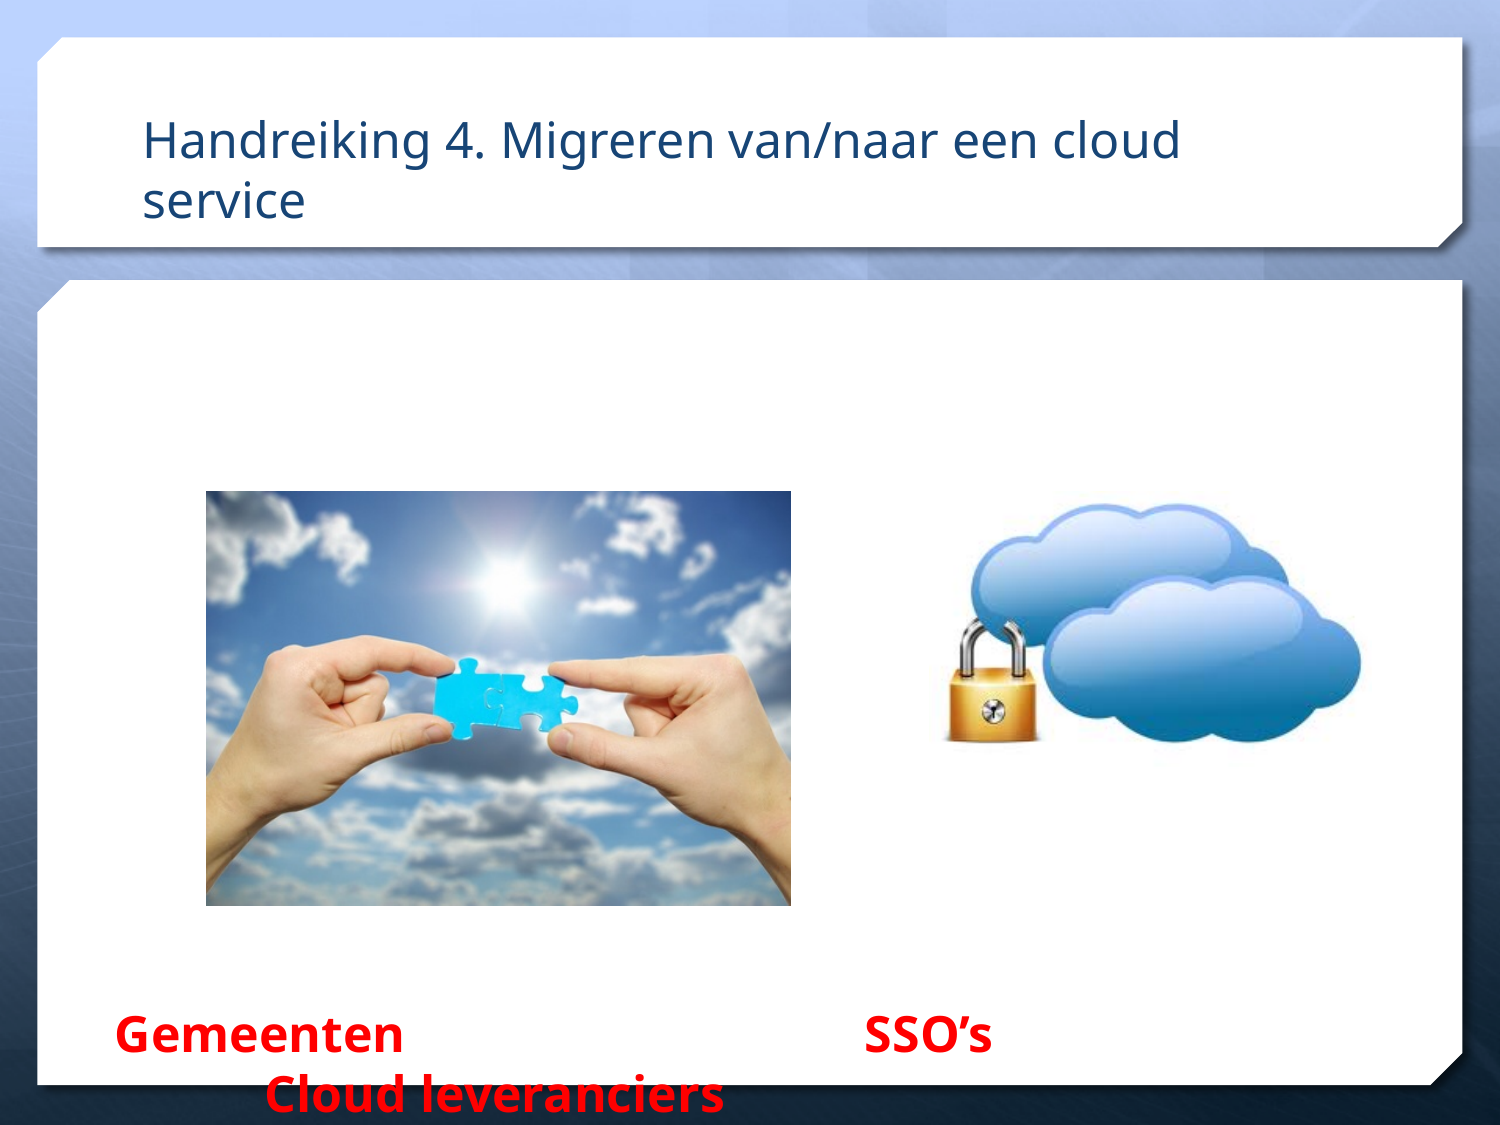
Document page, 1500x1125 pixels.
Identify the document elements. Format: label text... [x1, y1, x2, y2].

picture [929, 491, 1373, 771]
title Handreiking 4. Migreren van/naar een cloud service [127, 48, 1372, 236]
picture [206, 491, 791, 906]
text_box Gemeenten SSO’s Cloud leveranciers [100, 994, 1459, 1125]
